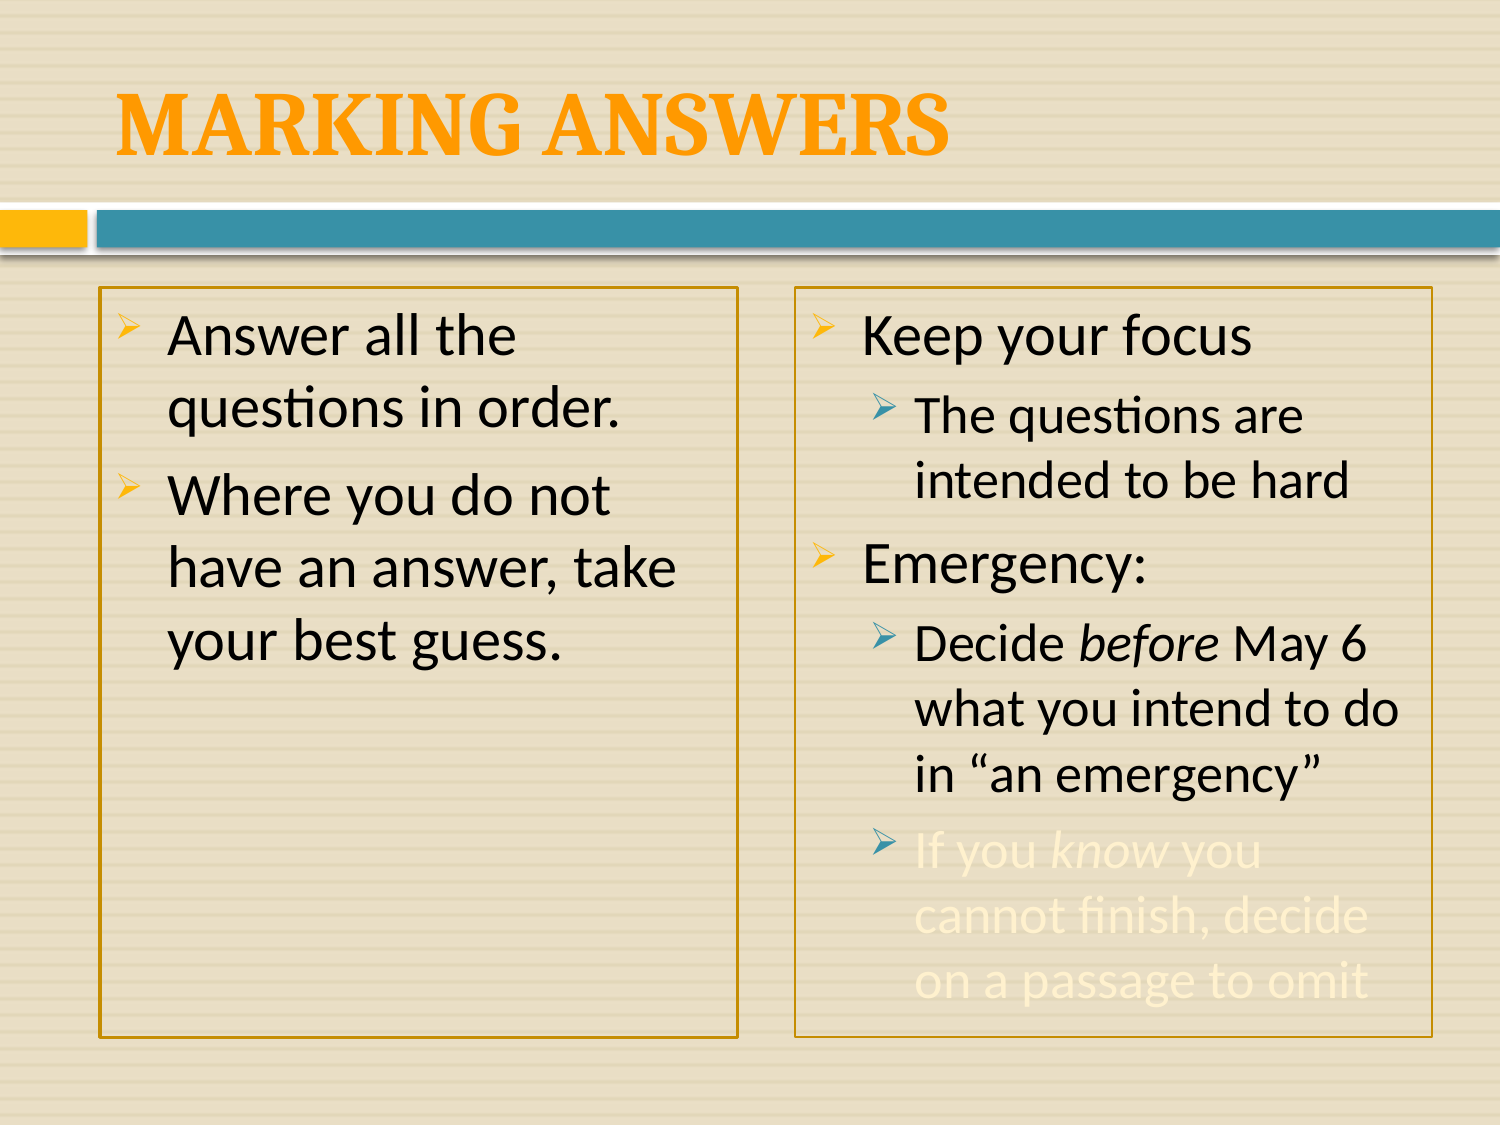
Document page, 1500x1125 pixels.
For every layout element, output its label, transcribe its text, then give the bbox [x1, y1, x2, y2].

list Answer all the questions in order. Where you do not have an answer, take your best guess. [99, 287, 738, 1038]
title MARKING ANSWERS [99, 37, 1438, 200]
list Keep your focus The questions are intended to be hard Emergency: Decide before May 6 what you intend to do in “an emergency” If you know you cannot finish, decide on a passage to omit [794, 287, 1433, 1038]
